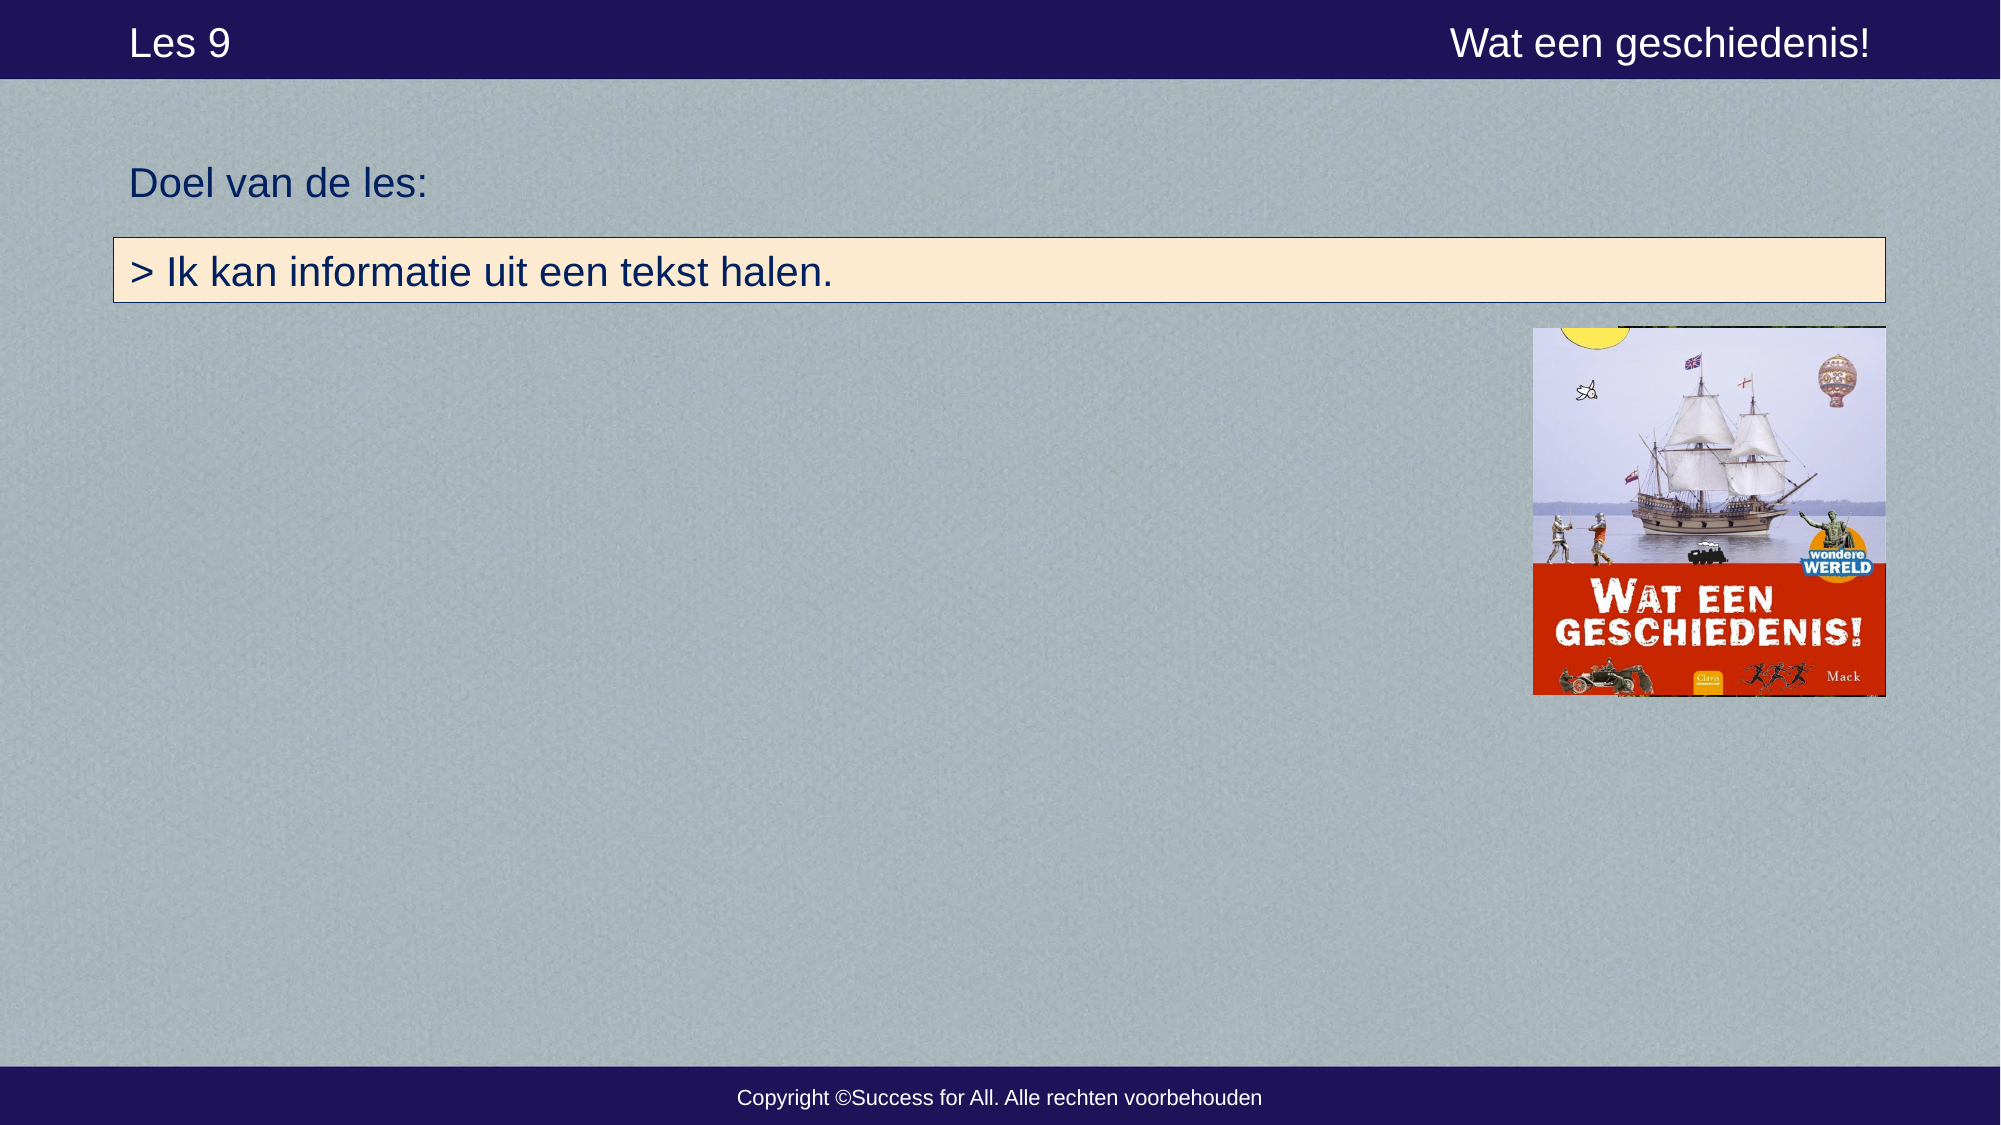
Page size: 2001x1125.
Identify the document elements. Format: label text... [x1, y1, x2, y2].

picture [0, 0, 2001, 1125]
text_box Doel van de les: [113, 148, 1635, 214]
text_box Wat een geschiedenis! [999, 8, 1886, 73]
text_box Les 9 [114, 8, 354, 73]
text_box Copyright ©Success for All. Alle rechten voorbehouden [0, 1076, 2000, 1125]
text_box > Ik kan informatie uit een tekst halen. [113, 237, 1886, 303]
